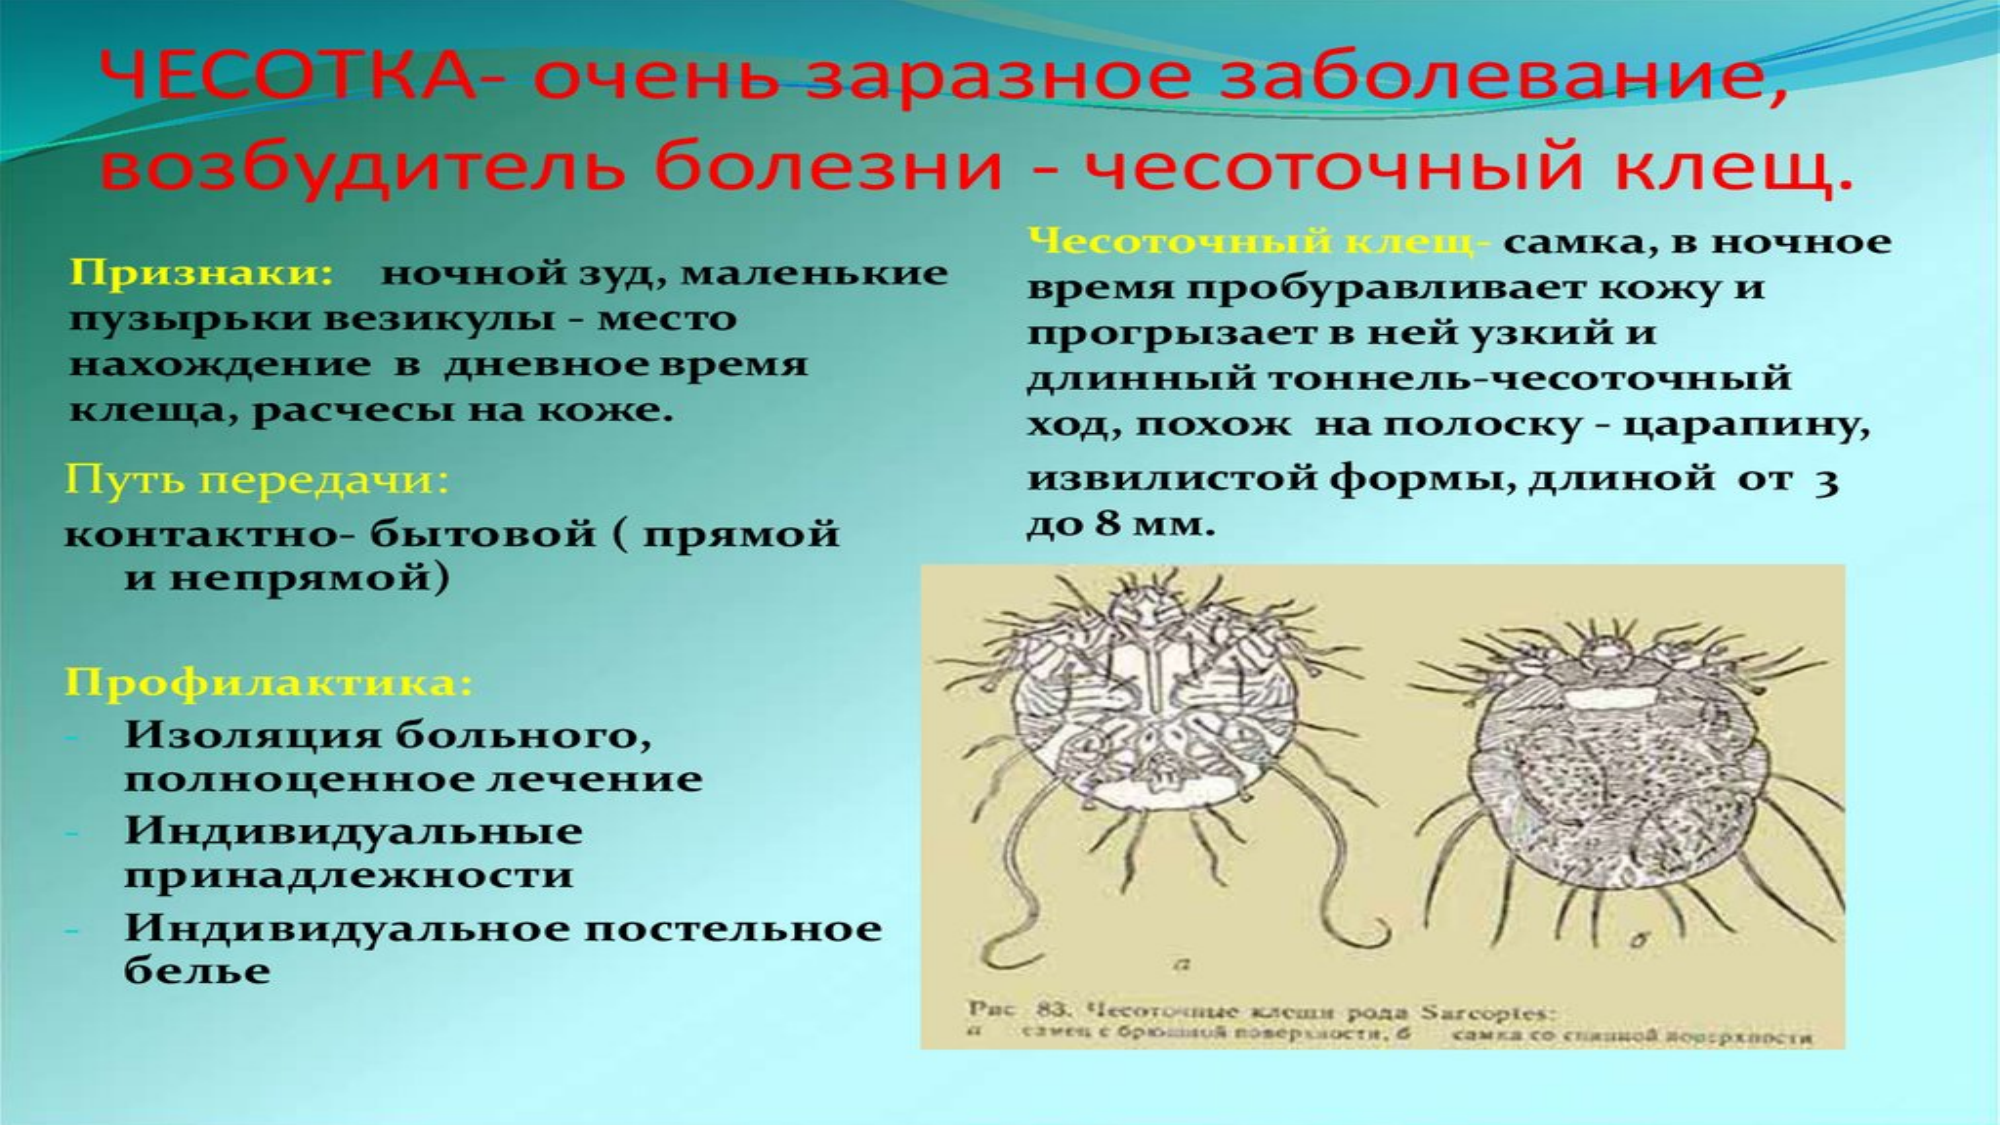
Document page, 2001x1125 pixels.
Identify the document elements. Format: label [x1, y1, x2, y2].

list [0, 0, 2000, 1125]
